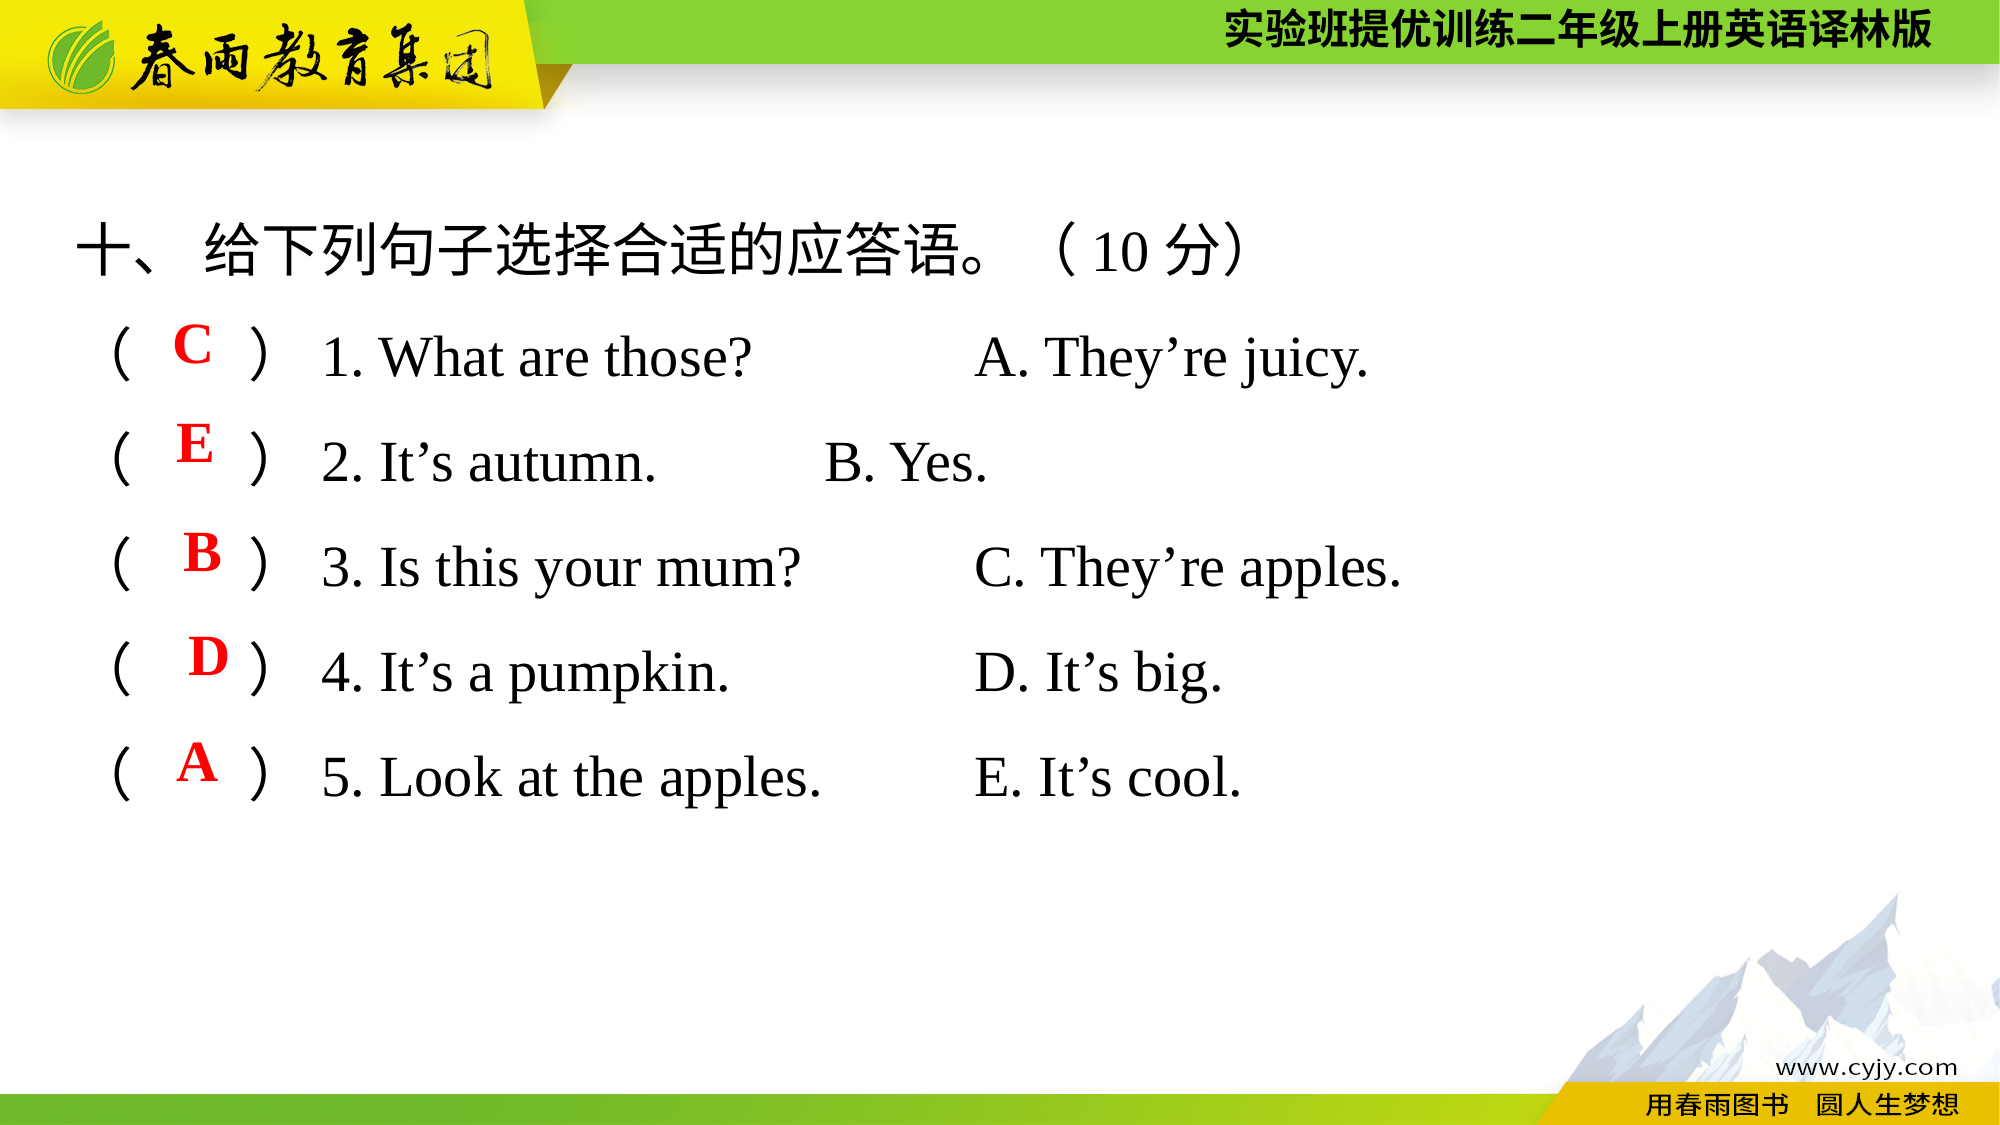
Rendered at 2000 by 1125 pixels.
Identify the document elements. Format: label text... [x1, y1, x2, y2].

text_box E [161, 397, 231, 482]
picture [0, 0, 2000, 1125]
list 十、 给下列句子选择合适的应答语。（10分） （ ）1. What are those? A. They’re juicy. （ ）2. It’s autumn. B. Yes. （ ）3. Is this your mum? C. They’re apples. （ ）4. It’s a pumpkin. D. It’s big. （ ）5. Look at the apples. E. It’s cool. [59, 171, 1944, 823]
text_box B [168, 505, 238, 591]
text_box A [161, 716, 234, 801]
text_box C [157, 297, 230, 383]
text_box D [173, 609, 246, 695]
